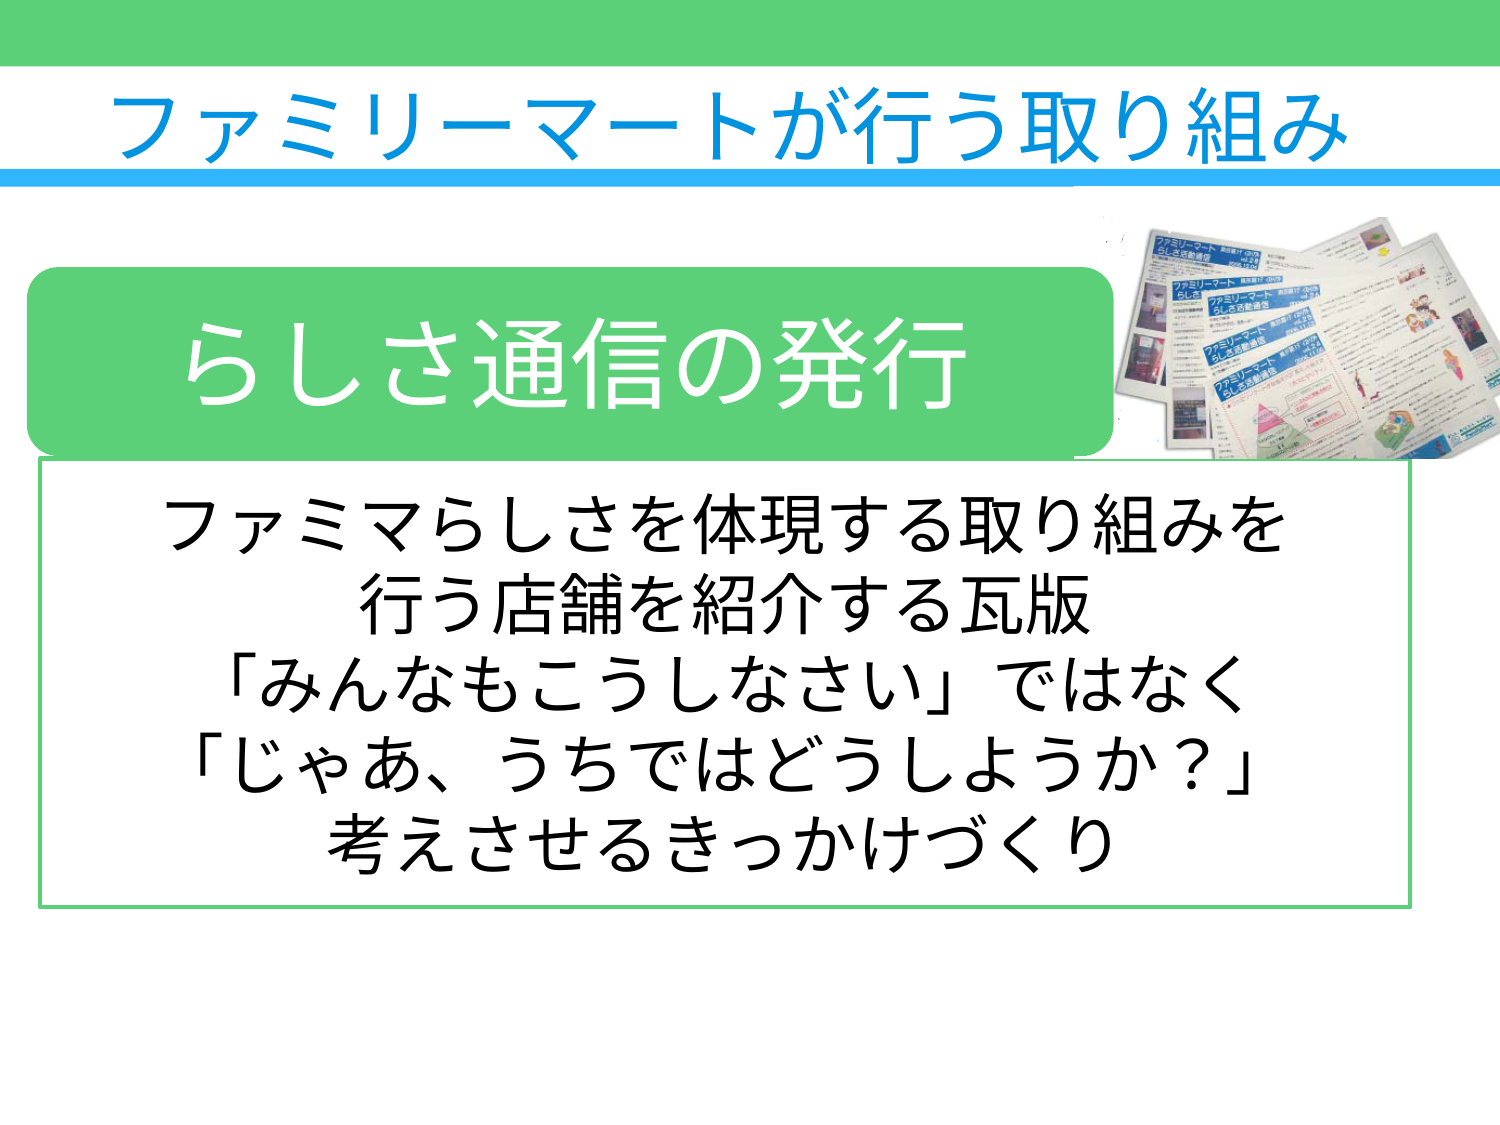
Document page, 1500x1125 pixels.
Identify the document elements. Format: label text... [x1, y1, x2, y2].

text_box [0, 167, 1500, 189]
title ファミリーマートが行う取り組み [64, 70, 1390, 167]
text_box [0, 0, 1500, 68]
text_box らしさ通信の発行 [24, 265, 1069, 459]
picture [1074, 186, 1500, 459]
text_box ファミマらしさを体現する取り組みを 行う店舗を紹介する瓦版 「みんなもこうしなさい」ではなく 「じゃあ、うちではどうしようか？」 考えさせるきっかけづくり [38, 456, 1412, 909]
